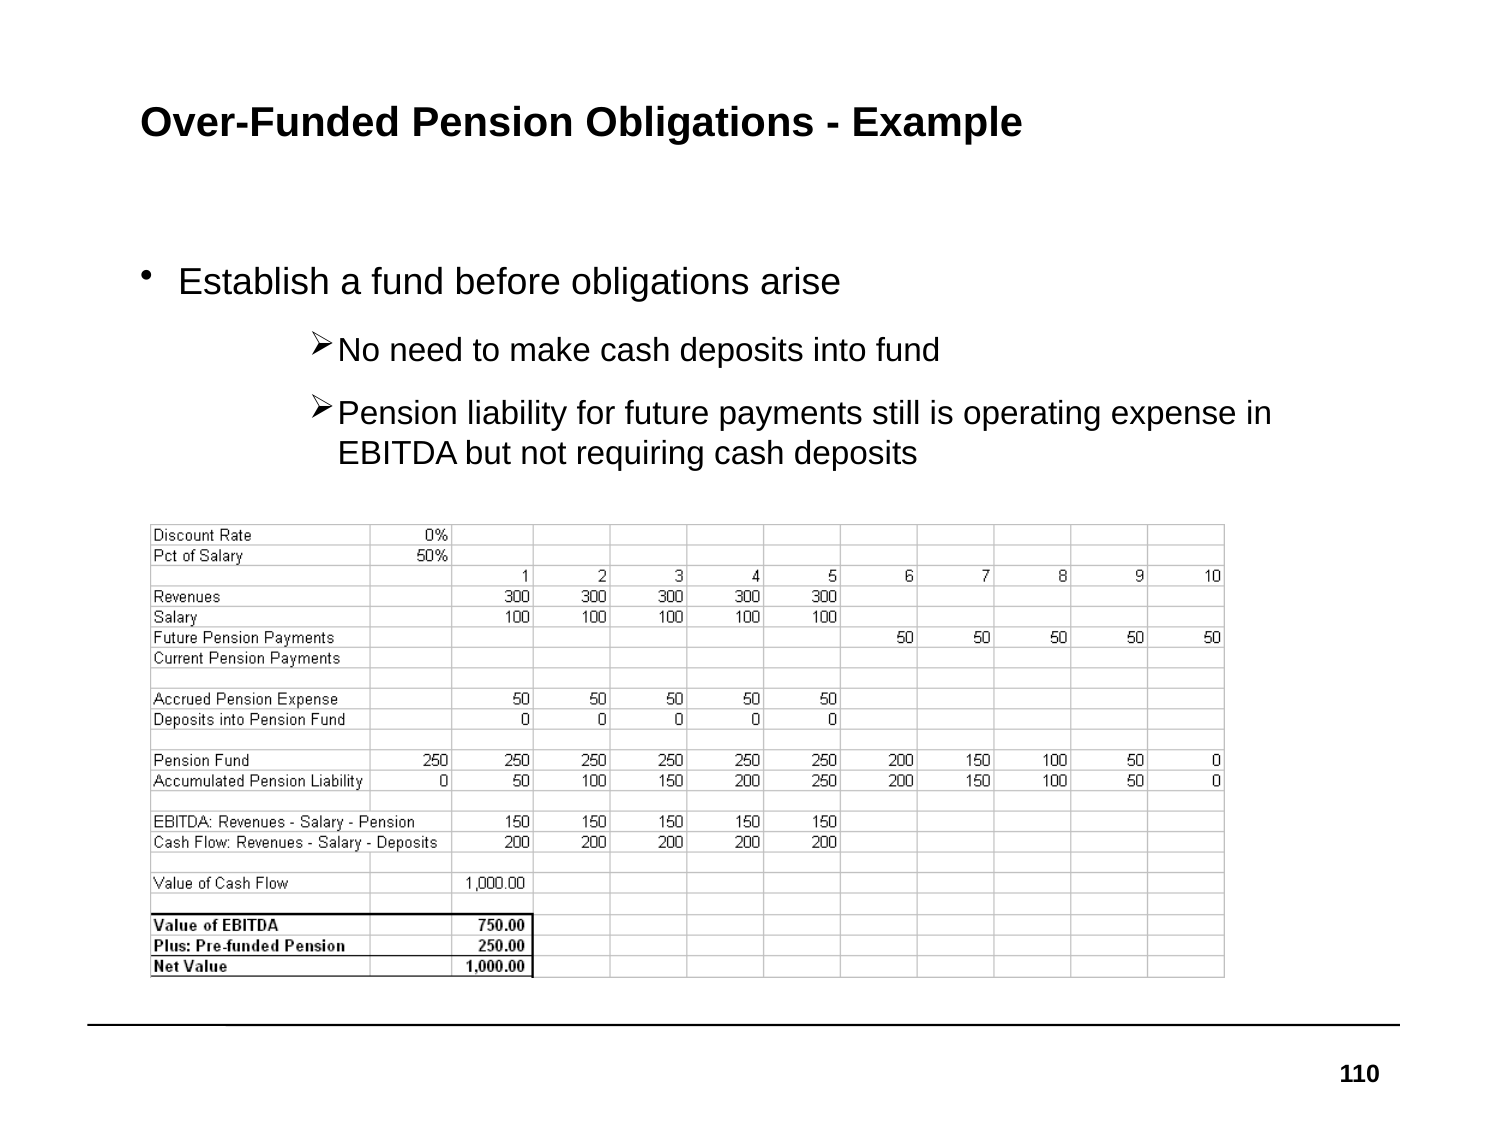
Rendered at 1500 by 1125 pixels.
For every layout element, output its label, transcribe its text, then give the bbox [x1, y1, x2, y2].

picture [149, 524, 1226, 978]
list Establish a fund before obligations arise No need to make cash deposits into fund Pension liability for future payments still is operating expense in EBITDA but not requiring cash deposits [125, 249, 1338, 1000]
title Over-Funded Pension Obligations - Example [125, 87, 1375, 225]
